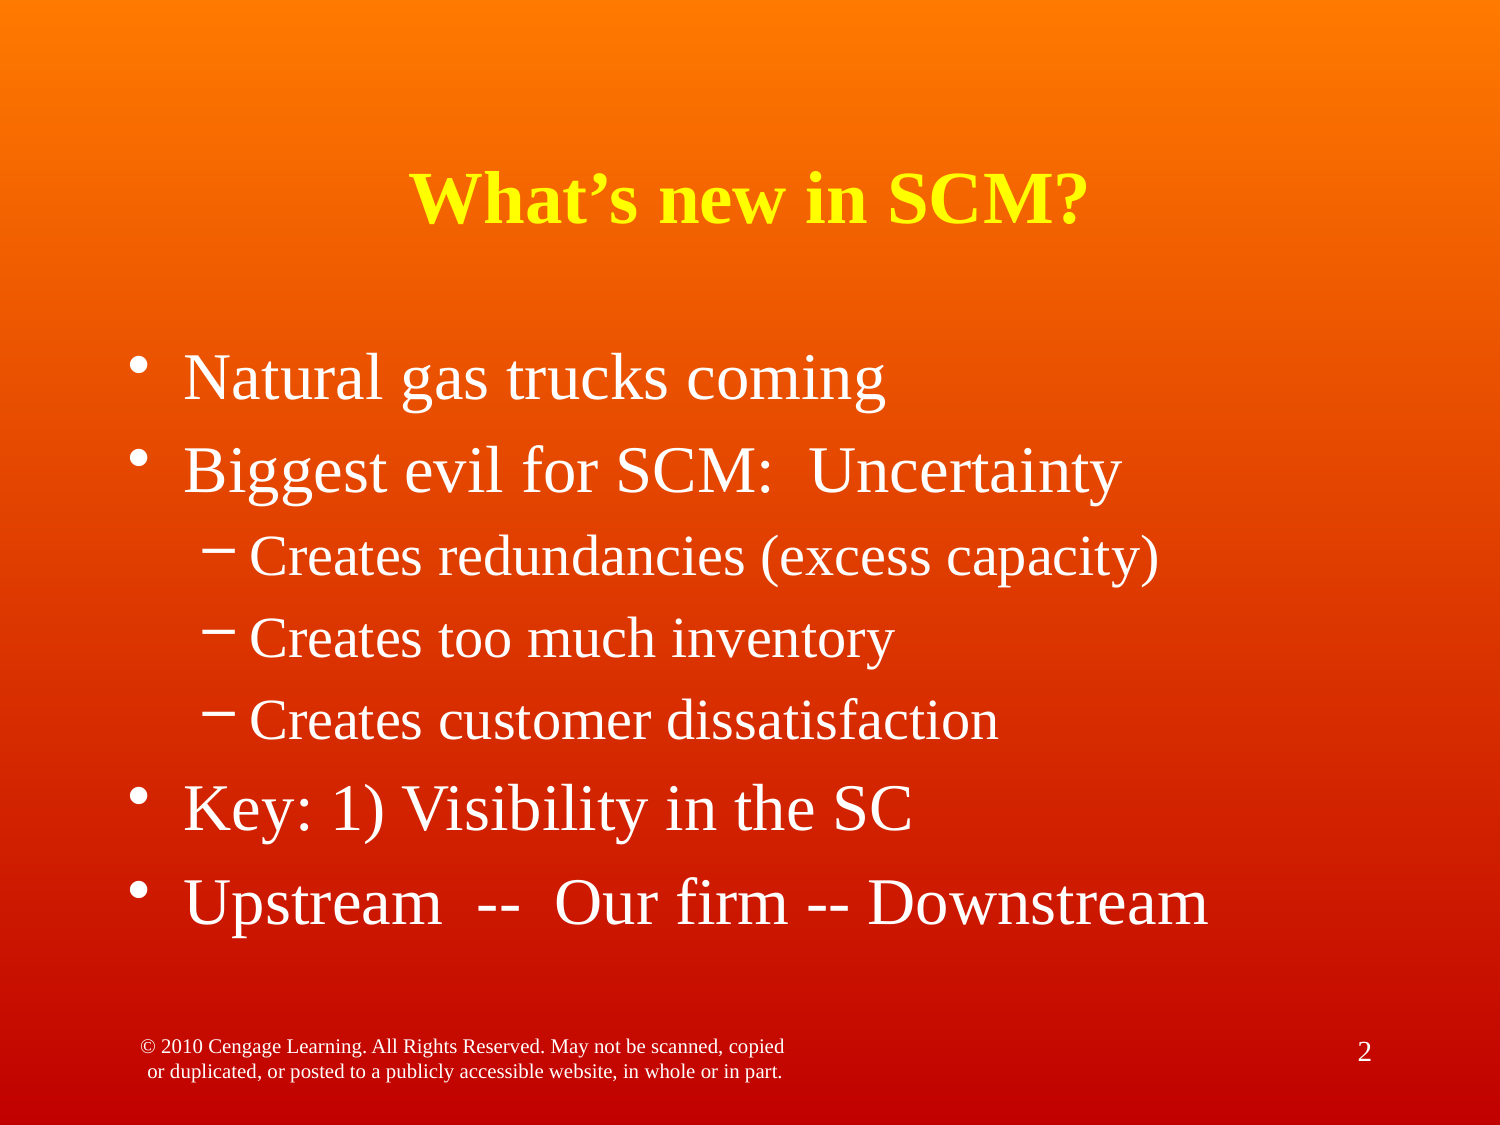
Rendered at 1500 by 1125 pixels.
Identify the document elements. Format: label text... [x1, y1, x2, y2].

slide_number 2 [1074, 1024, 1388, 1101]
list Natural gas trucks coming Biggest evil for SCM: Uncertainty Creates redundancies (excess capacity) Creates too much inventory Creates customer dissatisfaction Key: 1) Visibility in the SC Upstream -- Our firm -- Downstream [112, 324, 1388, 1001]
title What’s new in SCM? [112, 99, 1388, 288]
footer © 2010 Cengage Learning. All Rights Reserved. May not be scanned, copied or duplicated, or posted to a publicly accessible website, in whole or in part. [112, 1024, 813, 1101]
